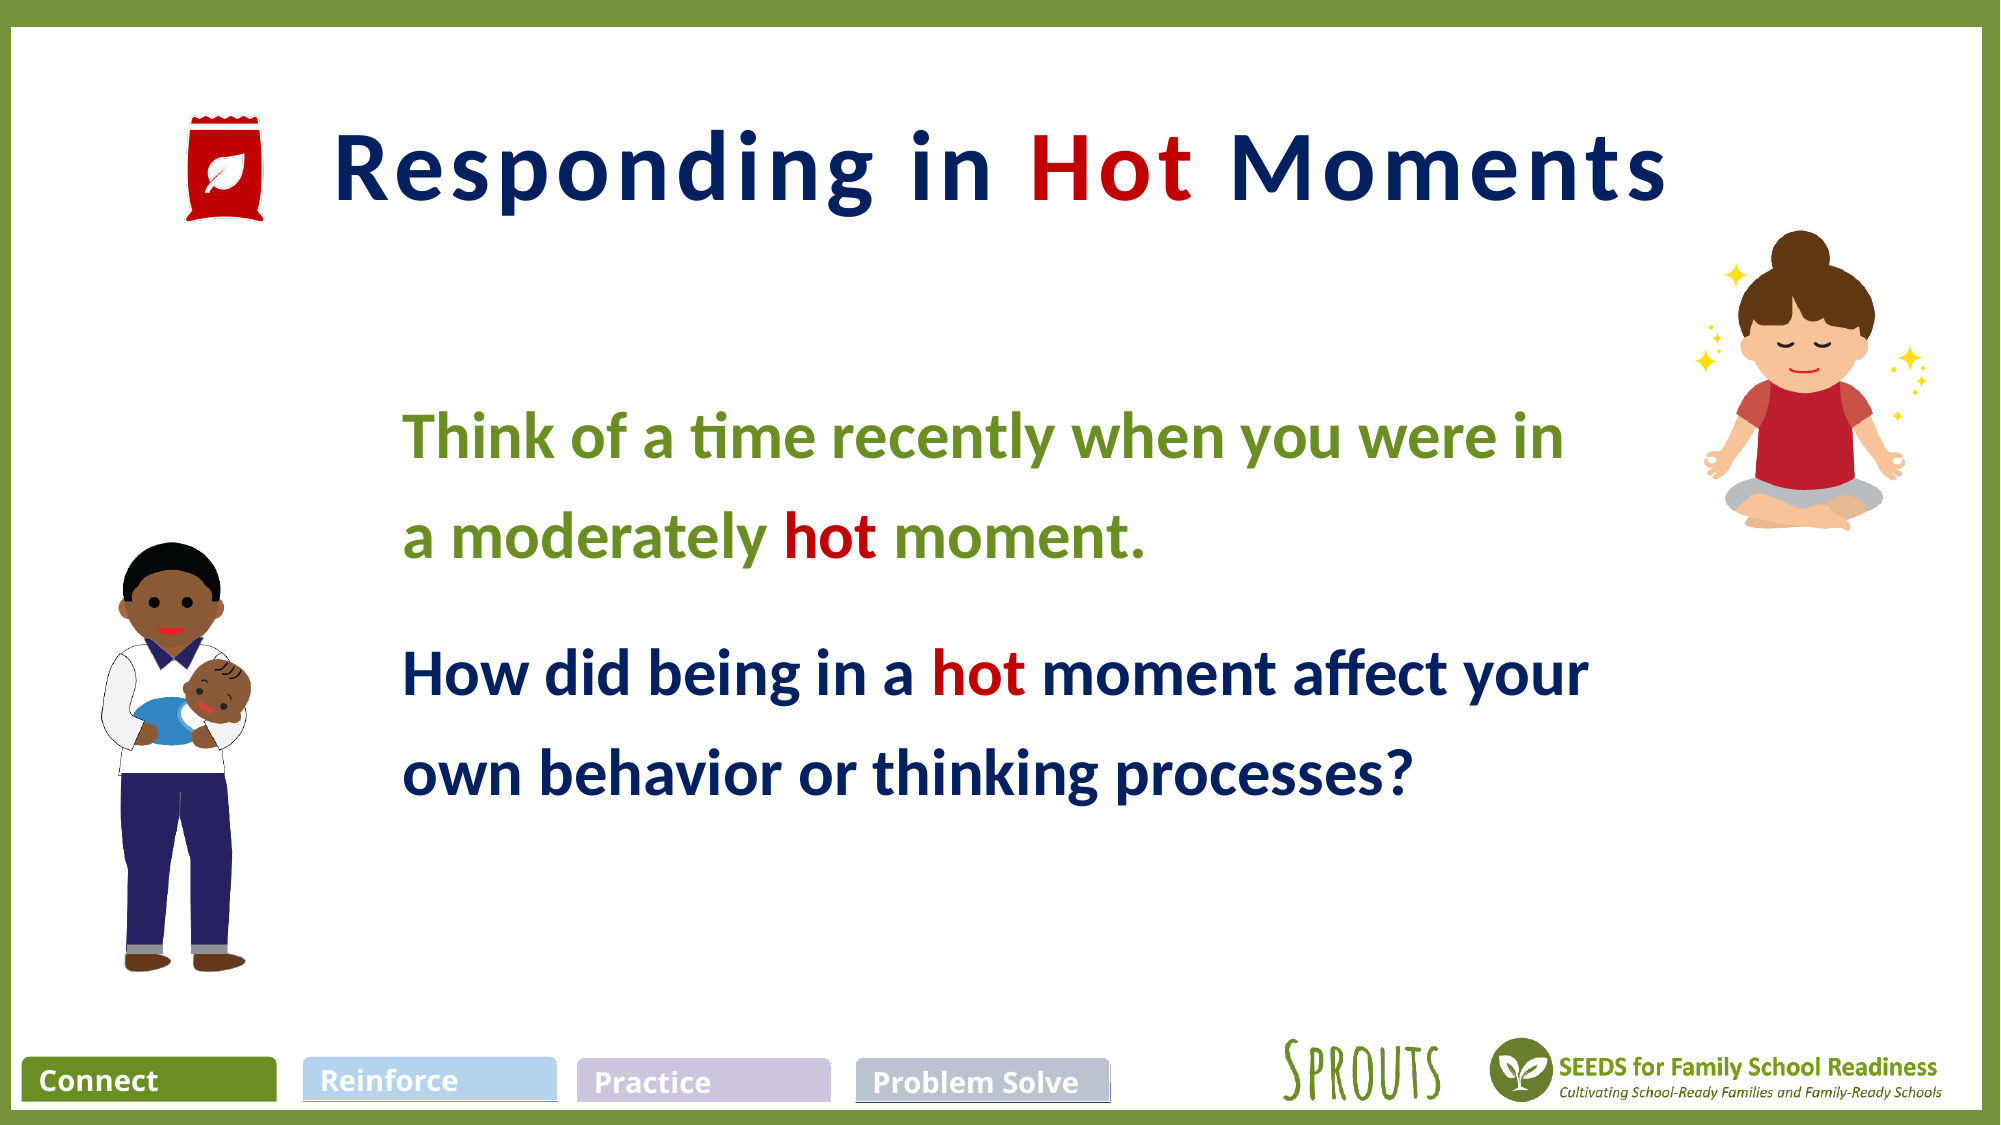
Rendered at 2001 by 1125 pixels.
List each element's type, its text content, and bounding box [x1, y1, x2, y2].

picture [149, 93, 300, 244]
title Responding in Hot Moments [48, 59, 1952, 278]
picture [1692, 230, 1928, 531]
text_box [855, 1056, 1111, 1102]
picture [1487, 1035, 1955, 1110]
picture [100, 542, 251, 973]
text_box [302, 1055, 558, 1101]
picture [1271, 1027, 1453, 1110]
text_box Think of a time recently when you were in a moderately hot moment. How did being in a hot moment affect your own behavior or thinking processes? [387, 364, 1613, 817]
text_box [576, 1057, 832, 1103]
